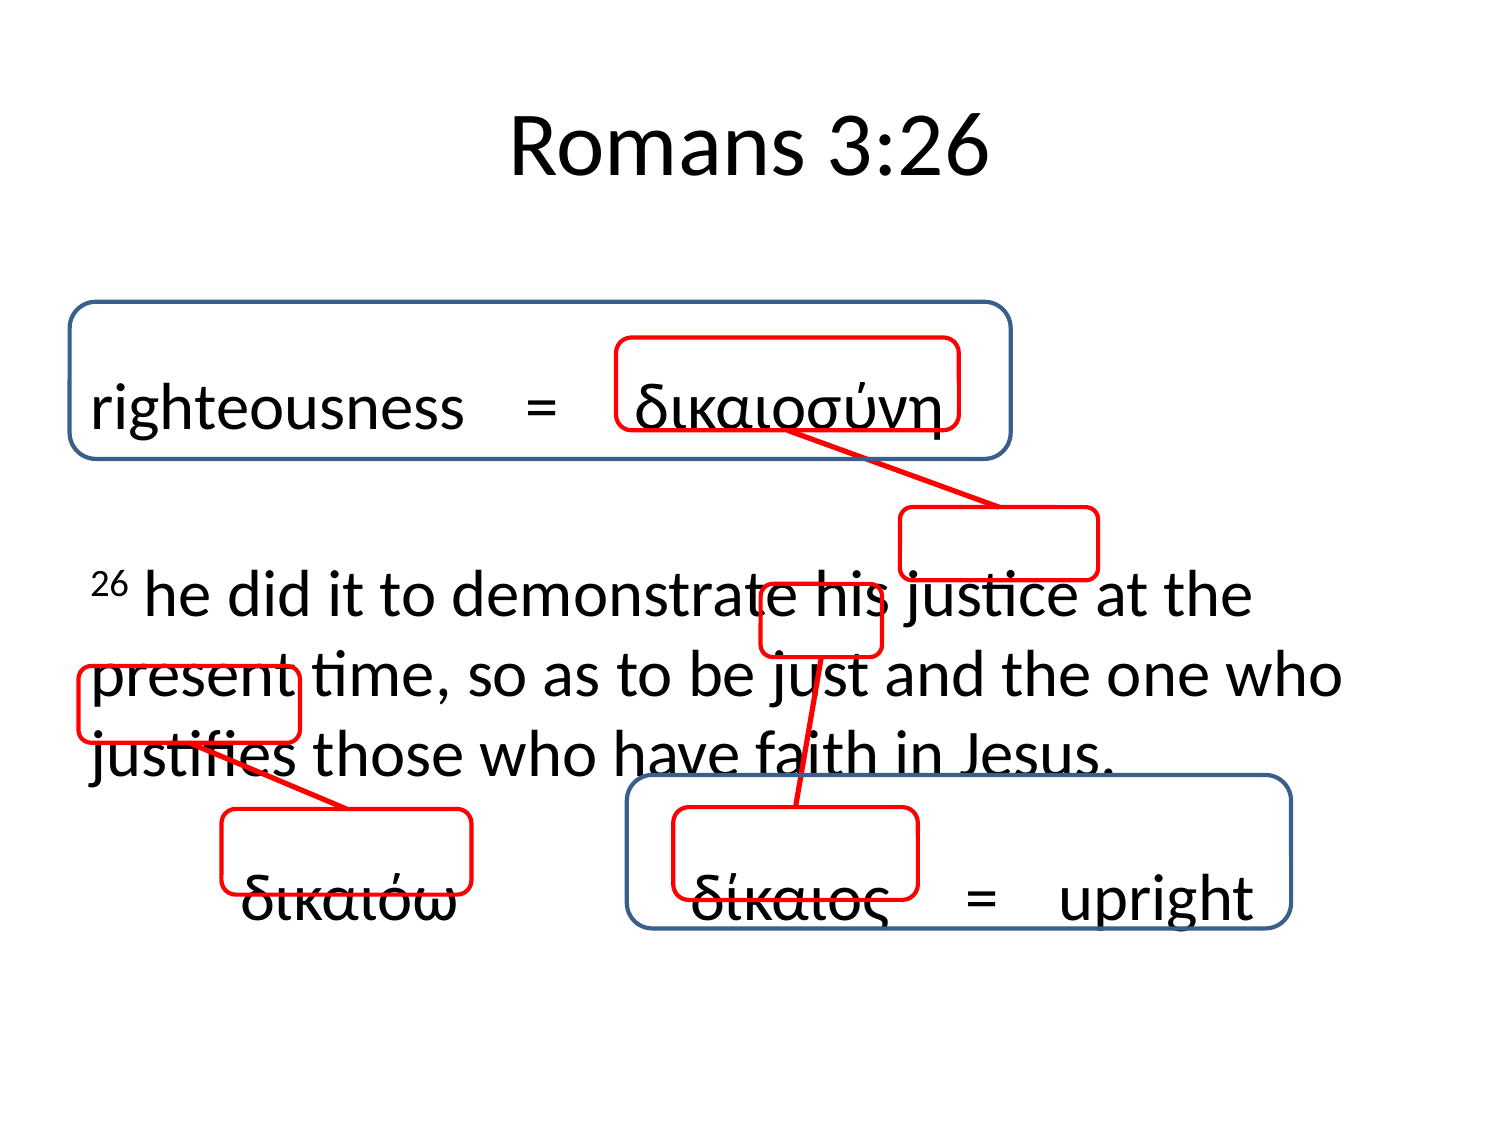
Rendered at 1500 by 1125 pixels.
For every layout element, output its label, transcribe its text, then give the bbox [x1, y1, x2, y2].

title Romans 3:26 [75, 45, 1425, 233]
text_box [189, 742, 347, 810]
text_box [76, 663, 303, 745]
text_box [795, 656, 822, 808]
text_box [897, 504, 1101, 583]
text_box [758, 581, 885, 660]
list righteousness = δικαιοσύνη 26 he did it to demonstrate his justice at the present time, so as to be just and the one who justifies those who have faith in Jesus. δικαιόω δίκαιος = upright [75, 262, 1425, 1005]
text_box [67, 299, 1013, 462]
text_box [624, 772, 1294, 931]
text_box [219, 806, 474, 897]
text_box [787, 430, 1000, 508]
